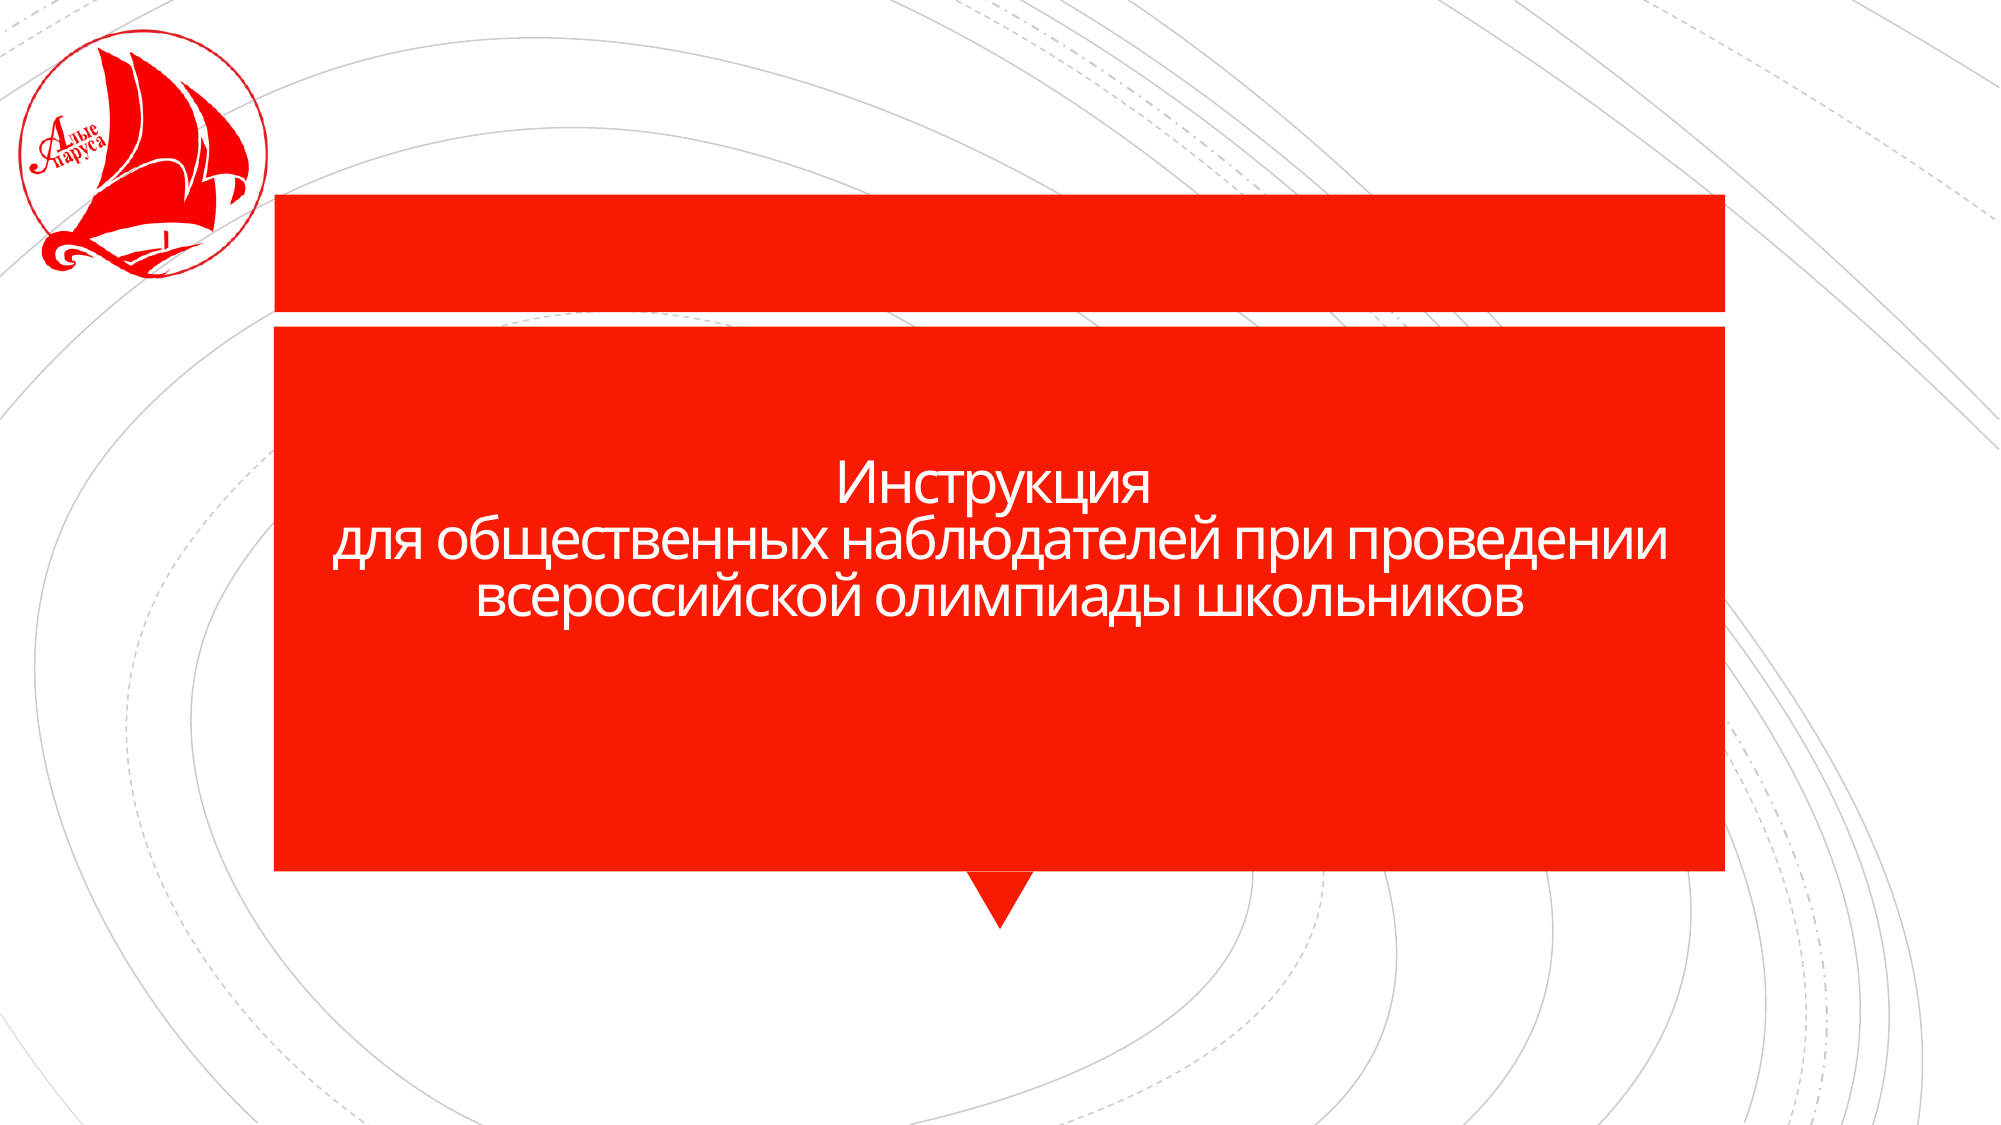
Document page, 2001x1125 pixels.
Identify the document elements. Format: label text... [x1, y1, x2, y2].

title Инструкция для общественных наблюдателей при проведении всероссийской олимпиады школьников [288, 171, 1713, 628]
picture [17, 29, 268, 280]
